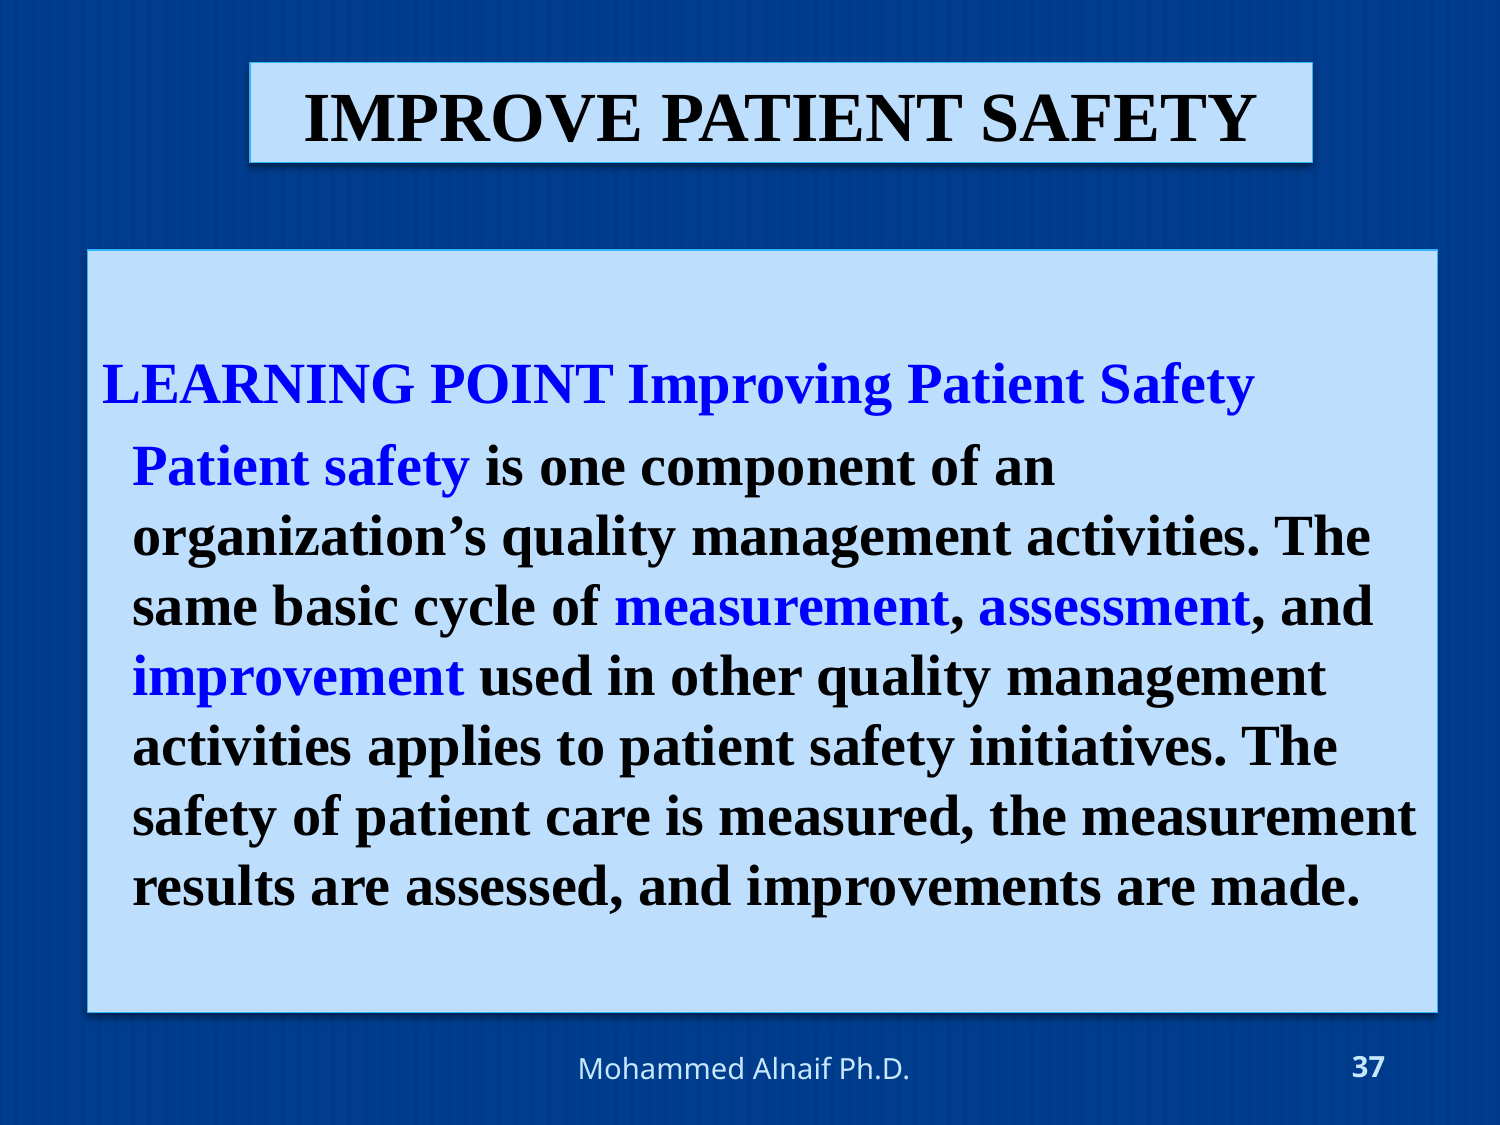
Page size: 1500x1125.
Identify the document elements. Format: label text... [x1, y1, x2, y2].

title improve patient safety [249, 62, 1313, 163]
footer Mohammed Alnaif Ph.D. [525, 1037, 925, 1098]
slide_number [12, 995, 350, 1108]
subtitle LEARNING POINT Improving Patient Safety Patient safety is one component of an organization’s quality management activities. The same basic cycle of measurement, assessment, and improvement used in other quality management activities applies to patient safety initiatives. The safety of patient care is measured, the measurement results are assessed, and improvements are made. [87, 249, 1438, 1013]
slide_number 37 [1299, 1037, 1438, 1100]
